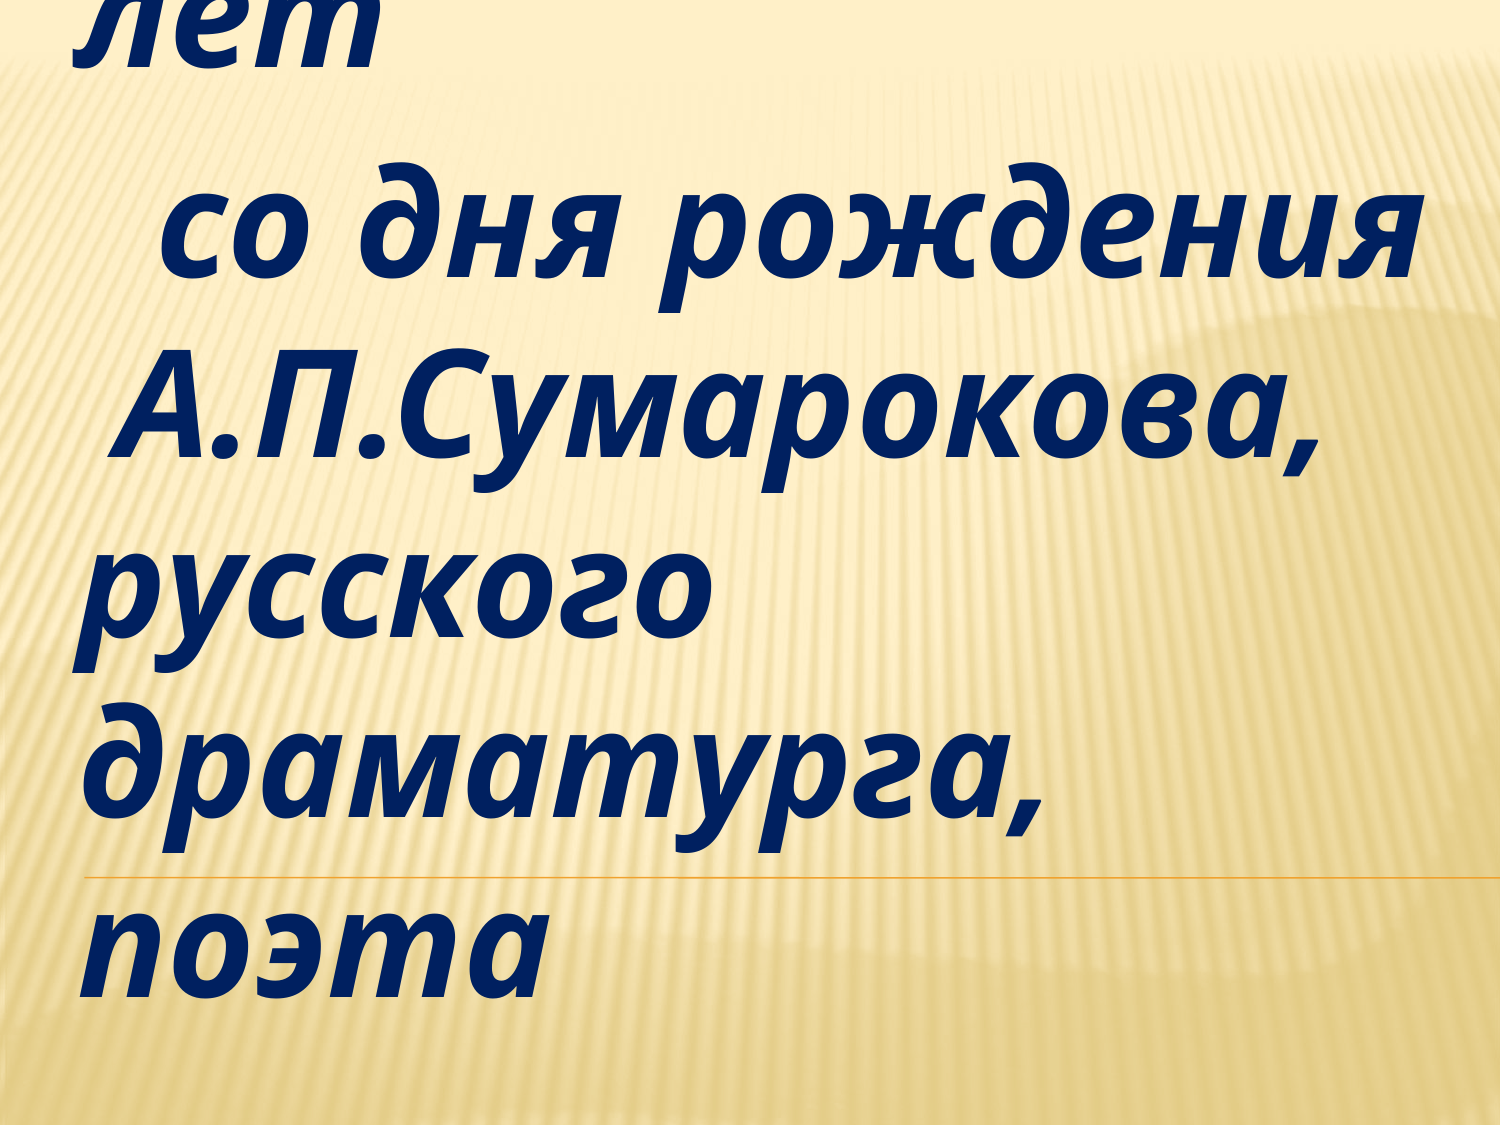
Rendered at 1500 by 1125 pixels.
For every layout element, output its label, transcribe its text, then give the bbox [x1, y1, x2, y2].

subtitle 25 ноября - 305 лет со дня рождения А.П.Сумарокова, русского драматурга, поэта [62, 42, 1450, 1035]
